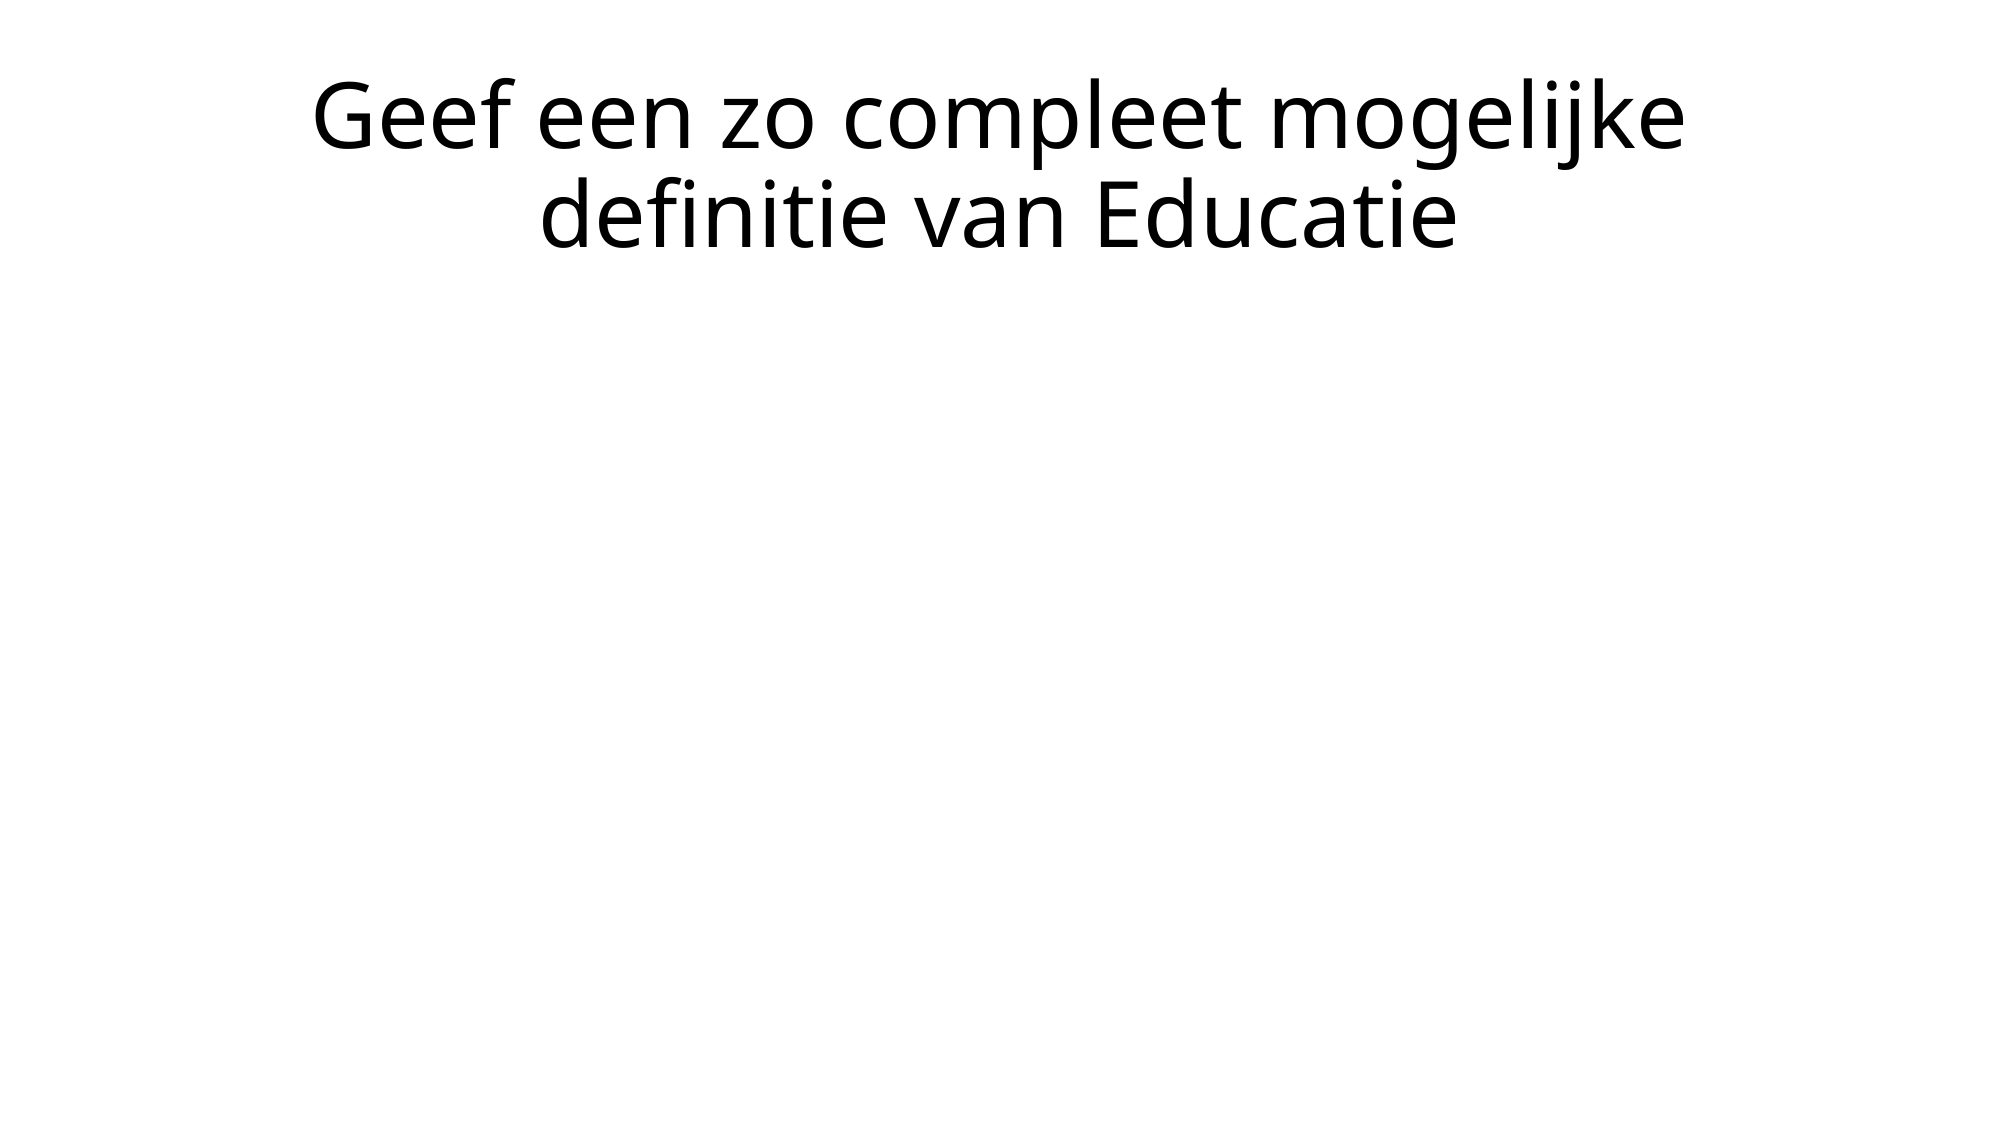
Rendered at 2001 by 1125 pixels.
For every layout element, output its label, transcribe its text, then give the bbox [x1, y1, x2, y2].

title Geef een zo compleet mogelijke definitie van Educatie [137, 59, 1863, 278]
